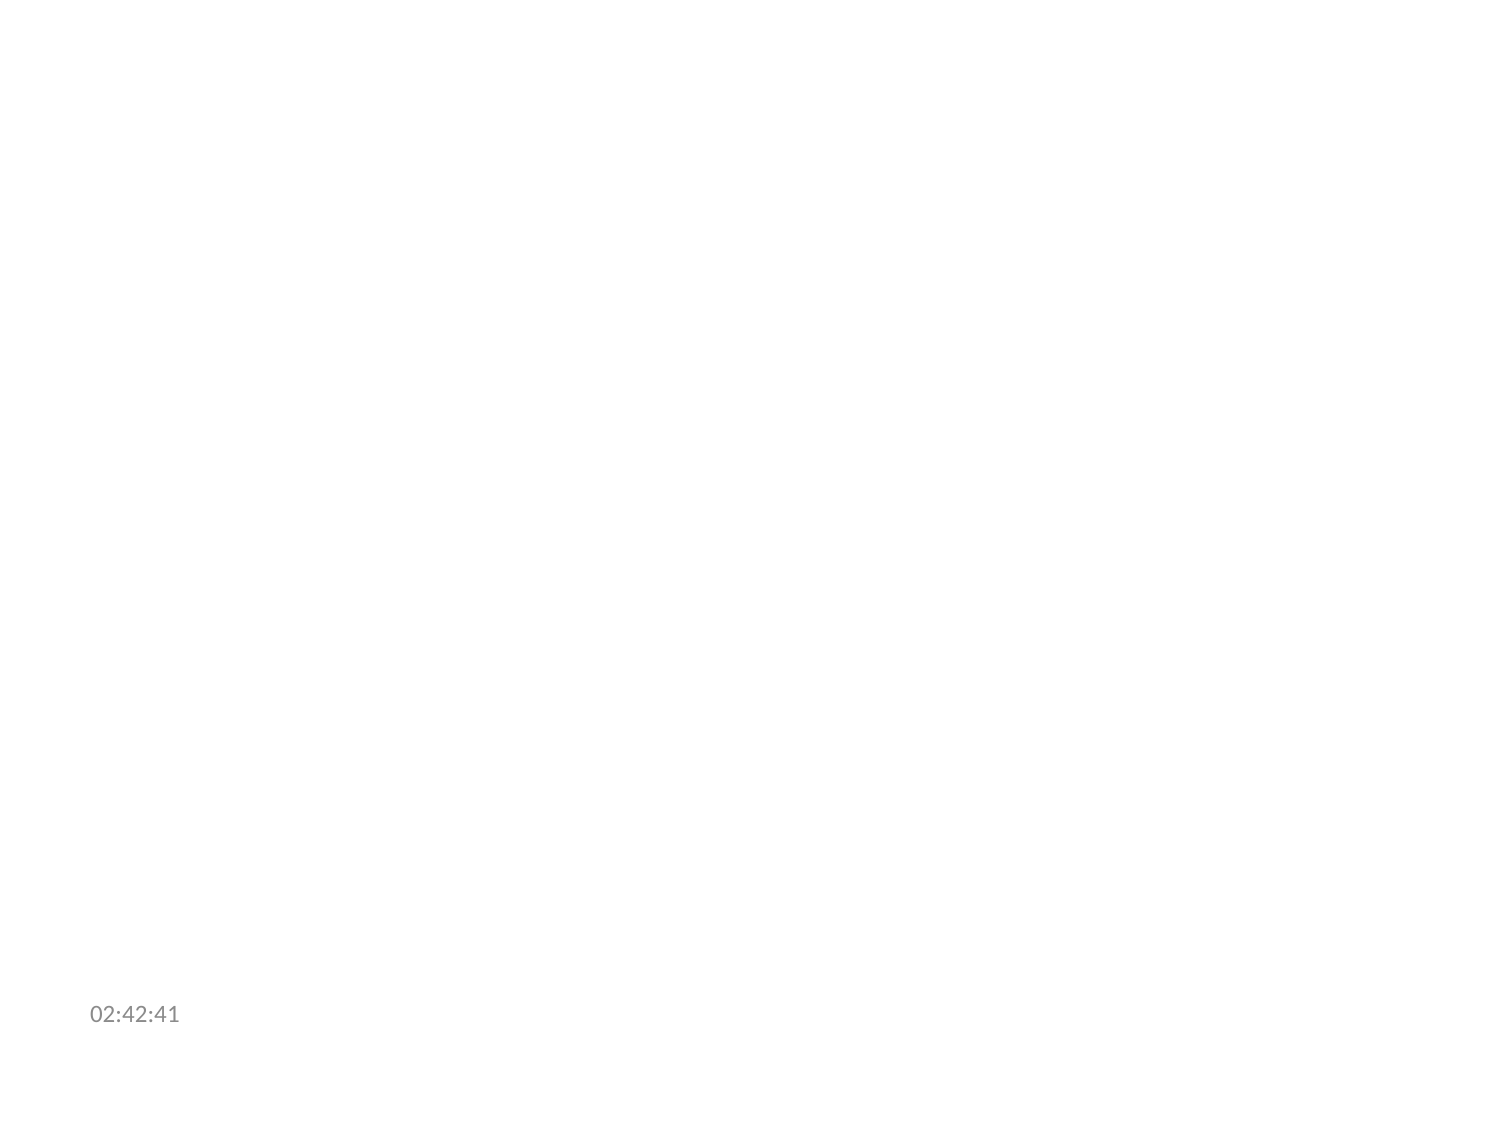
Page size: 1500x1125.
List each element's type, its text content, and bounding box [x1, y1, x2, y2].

text_box 15:35:09 [75, 982, 425, 1043]
